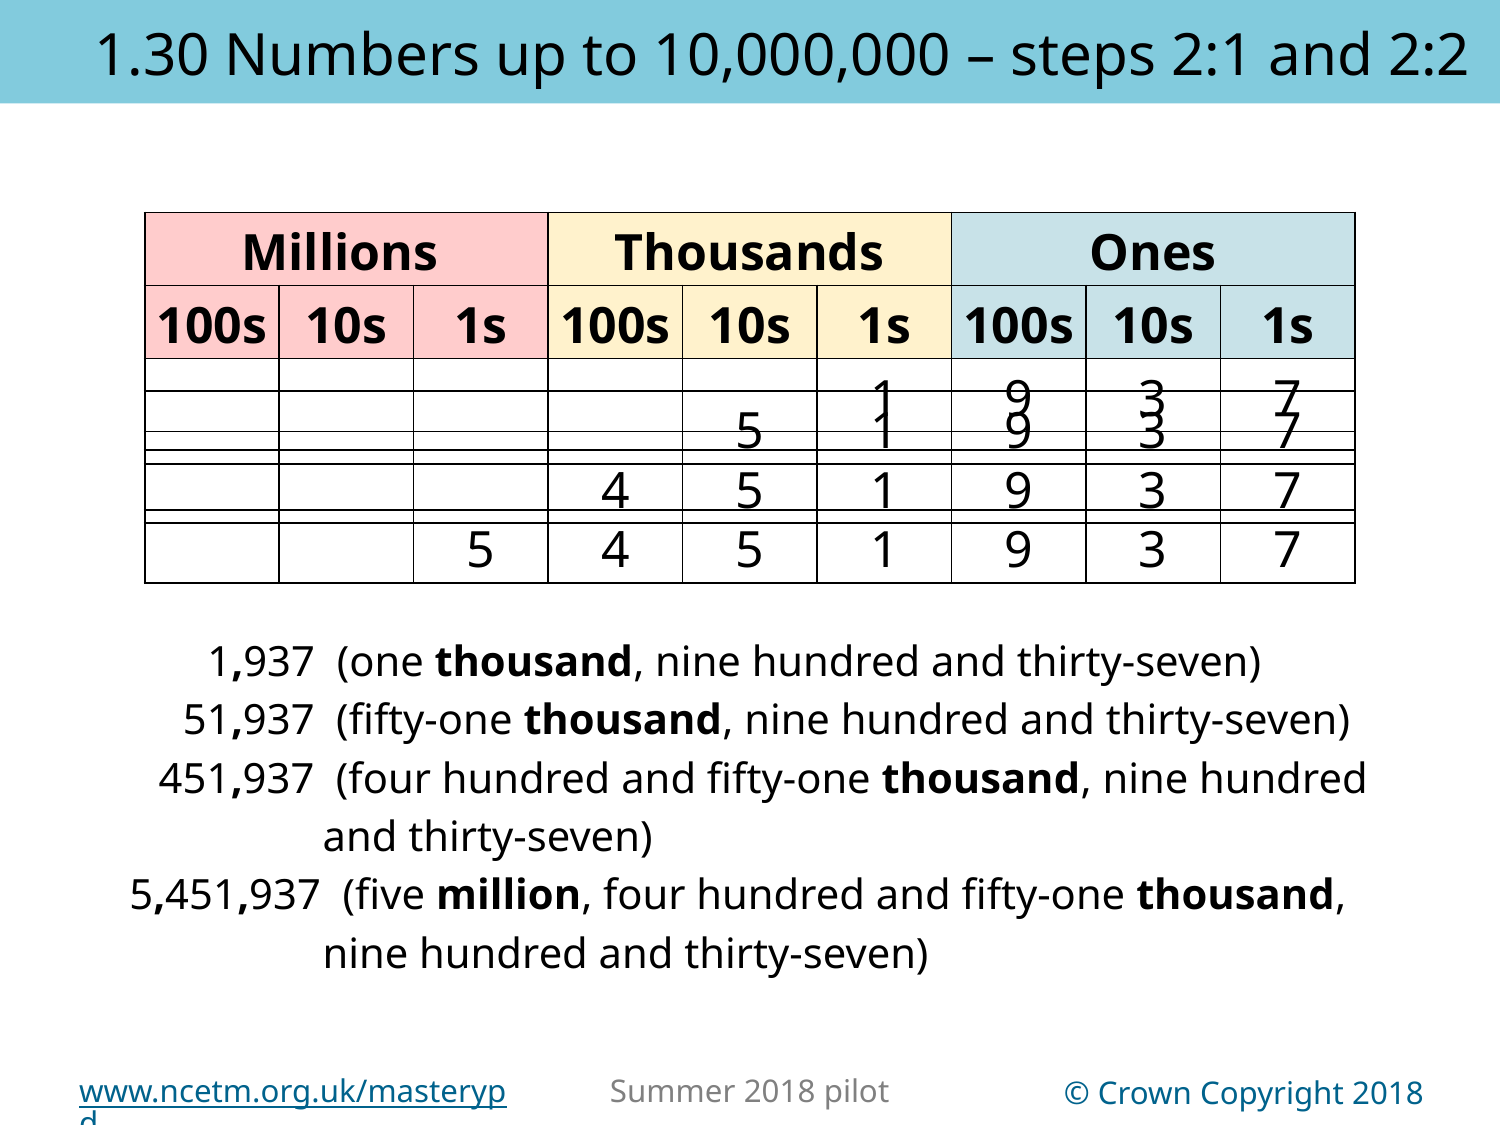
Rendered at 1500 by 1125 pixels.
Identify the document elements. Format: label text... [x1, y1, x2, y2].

table_cell [280, 359, 413, 390]
table_header [280, 511, 413, 582]
table_cell 9 [952, 359, 1085, 390]
table_header [280, 392, 413, 449]
table_header 5 [683, 451, 816, 509]
table_header 1 [818, 451, 951, 509]
table_cell 10s [280, 286, 413, 358]
table_cell [549, 359, 682, 390]
table_header 7 [1221, 511, 1354, 582]
table_cell 100s [549, 286, 682, 358]
table_cell 1s [818, 286, 951, 358]
table_cell 100s [146, 286, 278, 358]
table_header [414, 392, 547, 449]
table_header [146, 451, 278, 509]
table_header 4 [549, 451, 682, 509]
table_cell 3 [1087, 359, 1220, 390]
table_cell 10s [683, 286, 816, 358]
table_cell [414, 359, 547, 390]
table_header 4 [549, 511, 682, 582]
list 1.30 Numbers up to 10,000,000 – steps 2:1 and 2:2 [0, 0, 1500, 104]
table_header 9 [952, 451, 1085, 509]
table_header 7 [1221, 451, 1354, 509]
table_header 3 [1087, 511, 1220, 582]
table_header 1 [818, 392, 951, 449]
table_header 7 [1221, 392, 1354, 449]
table_header 5 [414, 511, 547, 582]
table_header [146, 392, 278, 449]
table_header 9 [952, 392, 1085, 449]
table_header Thousands [549, 213, 951, 285]
table_cell 1s [1221, 286, 1354, 358]
table_header [414, 451, 547, 509]
text_box 1,937 (one thousand, nine hundred and thirty-seven) 51,937 (fifty-one thousand, nine hundred and thirty-seven) 451,937 (four hundred and fifty-one thousand, nine hundred and thirty-seven) 5,451,937 (five million, four hundred and fifty-one thousand, nine hundred and thirty-seven) [114, 627, 1383, 984]
table_cell 1 [818, 359, 951, 390]
table_header 3 [1087, 392, 1220, 449]
table_header 5 [683, 511, 816, 582]
table_header Ones [952, 213, 1354, 285]
table_header [280, 451, 413, 509]
table_cell 1s [414, 286, 547, 358]
table_header [146, 511, 278, 582]
table_cell 100s [952, 286, 1085, 358]
table_cell [683, 359, 816, 390]
table_cell 10s [1087, 286, 1220, 358]
table_cell 7 [1221, 359, 1354, 390]
table_header Millions [146, 213, 547, 285]
table_header 9 [952, 511, 1085, 582]
table_header 5 [683, 392, 816, 449]
table_header 3 [1087, 451, 1220, 509]
table_header 1 [818, 511, 951, 582]
table_cell [146, 359, 278, 390]
table_header [549, 392, 682, 449]
